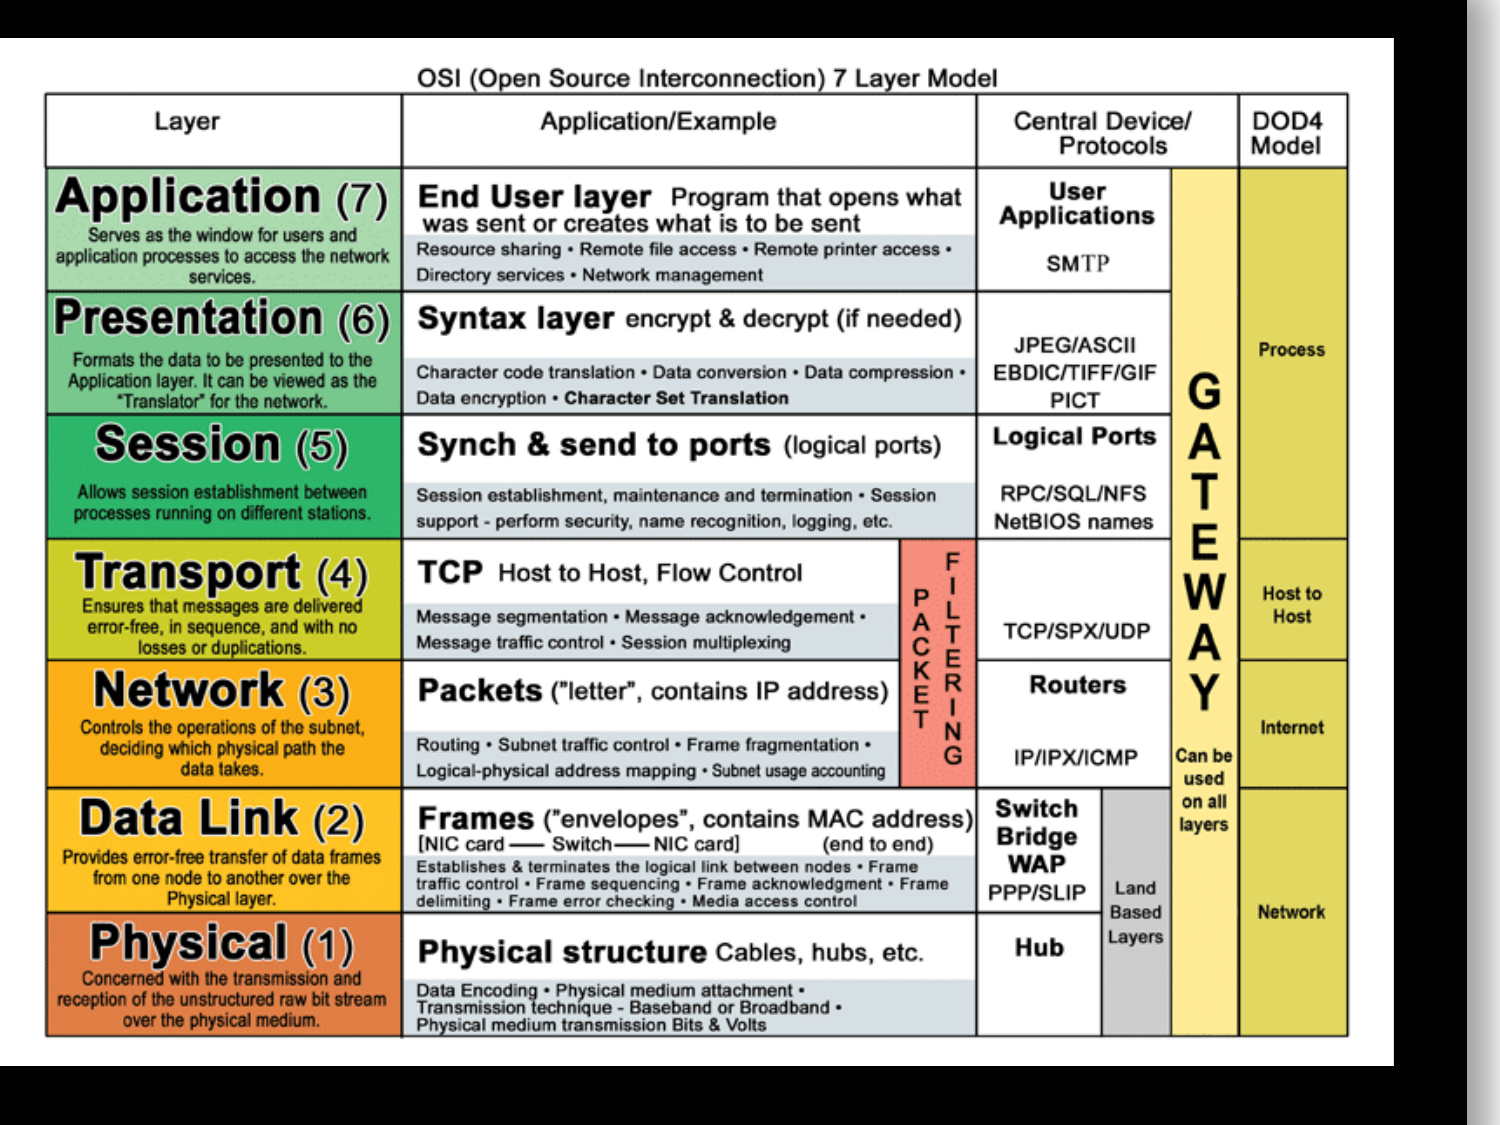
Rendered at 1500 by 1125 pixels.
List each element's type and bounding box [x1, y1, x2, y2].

picture [0, 37, 1394, 1067]
